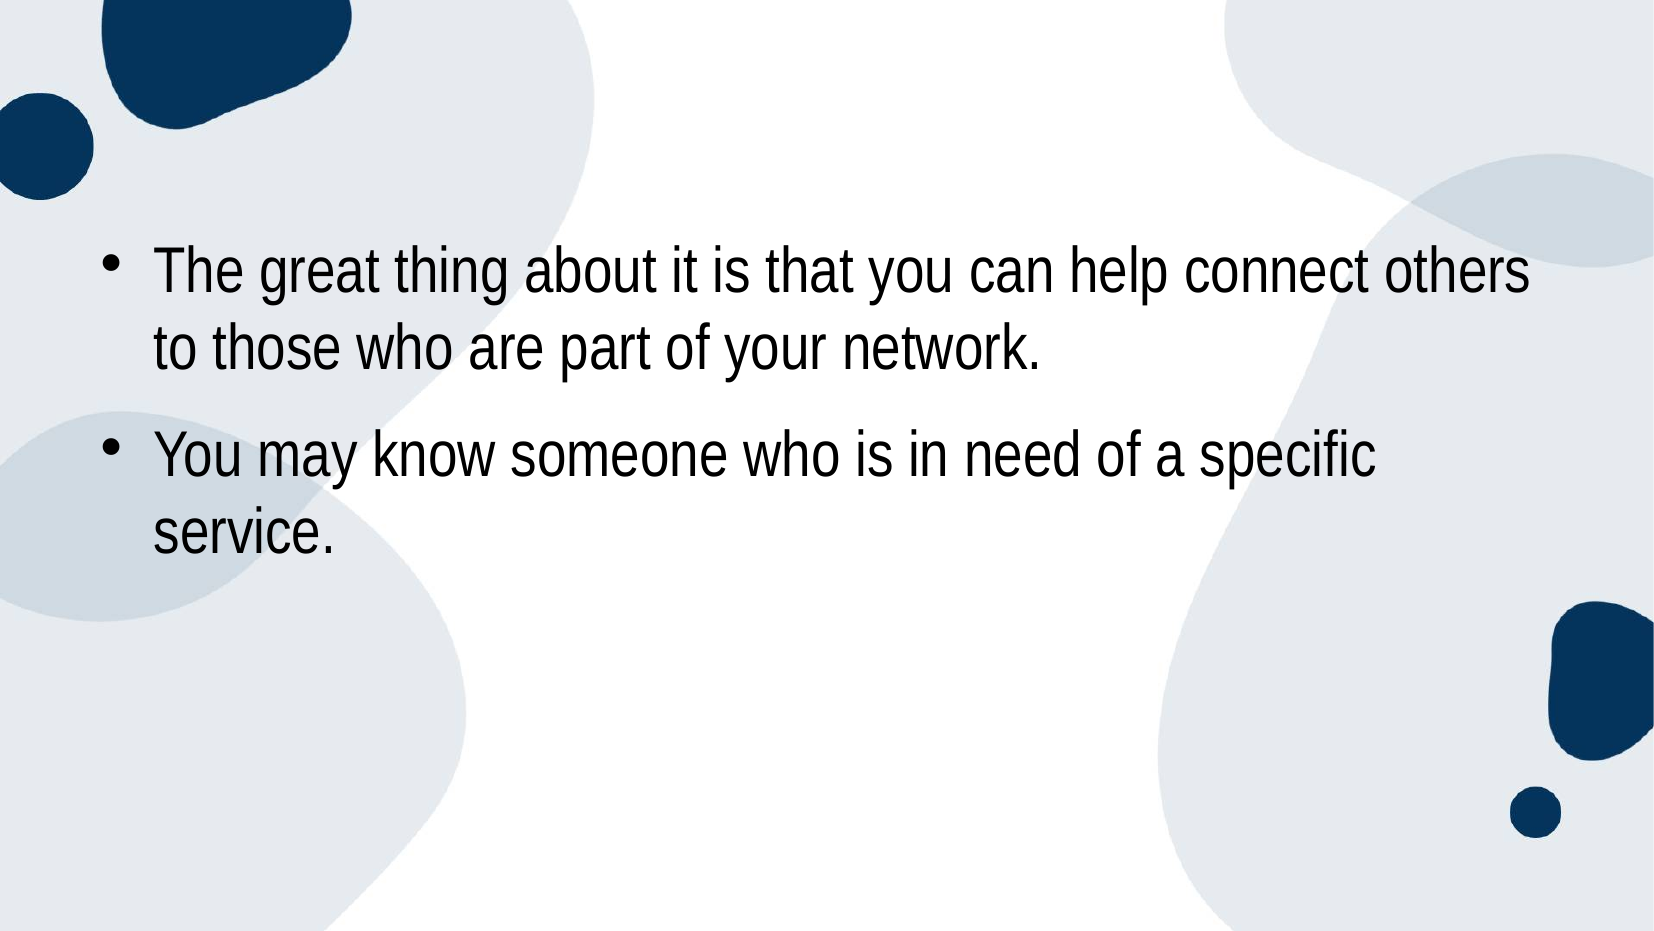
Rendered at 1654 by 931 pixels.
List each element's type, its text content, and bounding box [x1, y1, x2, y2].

picture [0, 0, 1654, 931]
list The great thing about it is that you can help connect others to those who are part of your network. You may know someone who is in need of a specific service. [82, 227, 1571, 703]
